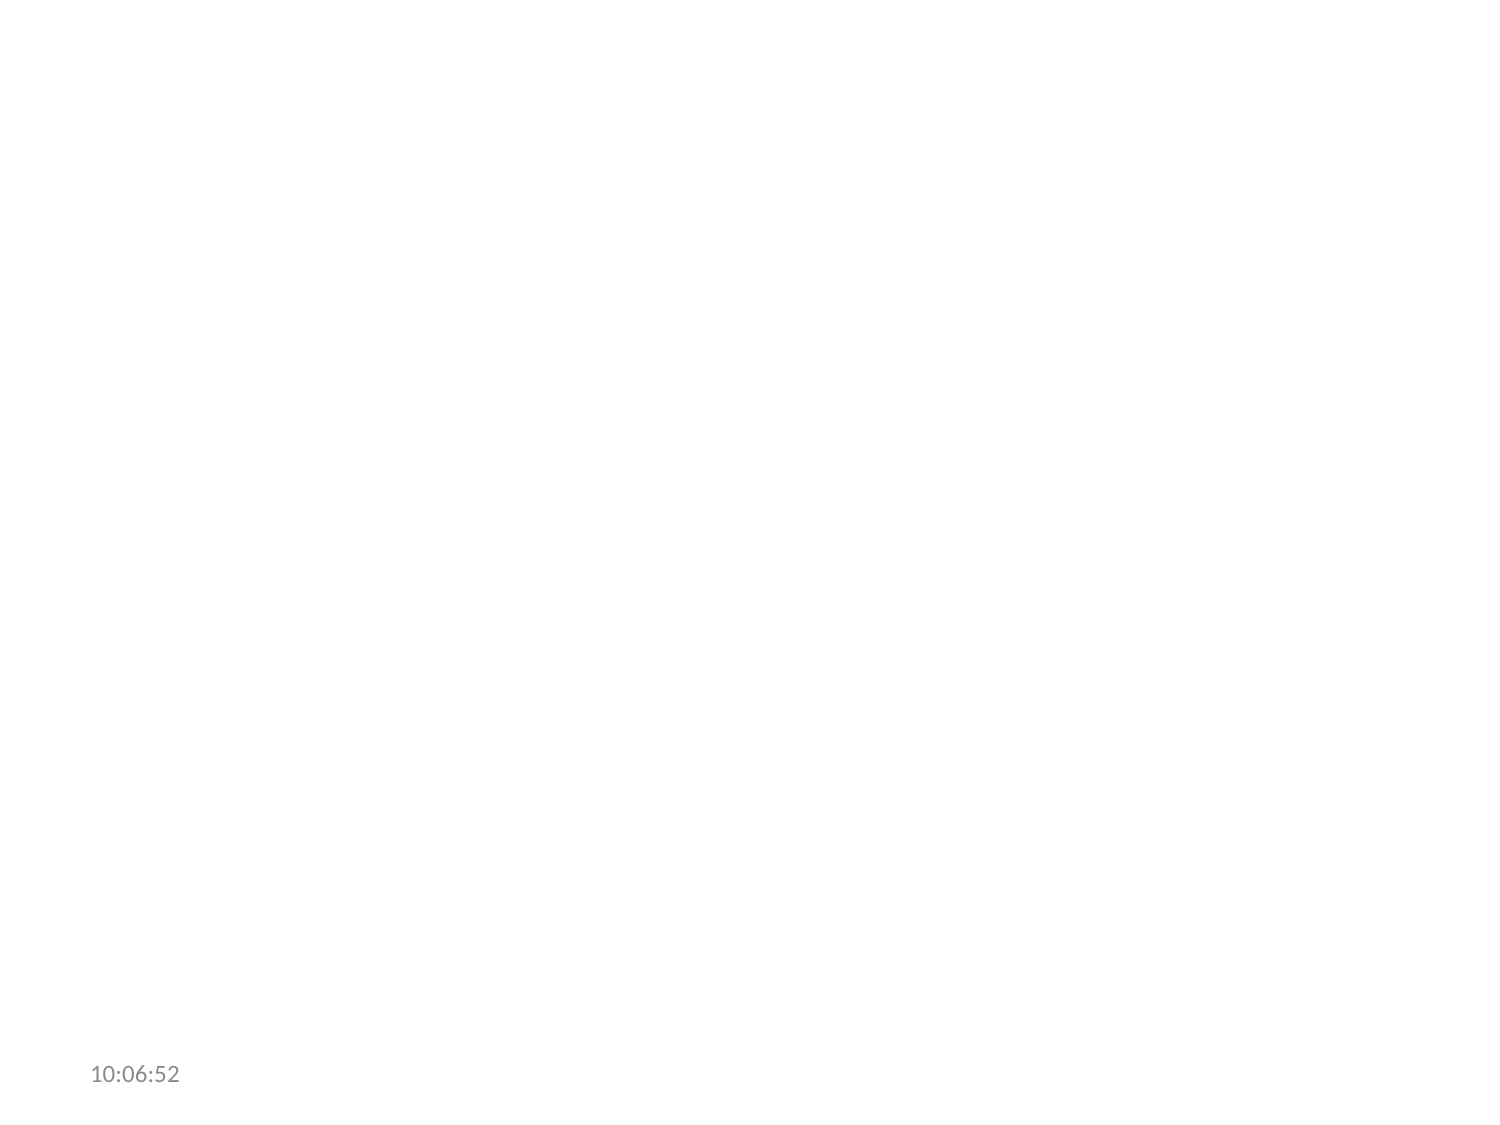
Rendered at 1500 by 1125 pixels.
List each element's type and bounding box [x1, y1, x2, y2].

slide_number [75, 1042, 425, 1103]
